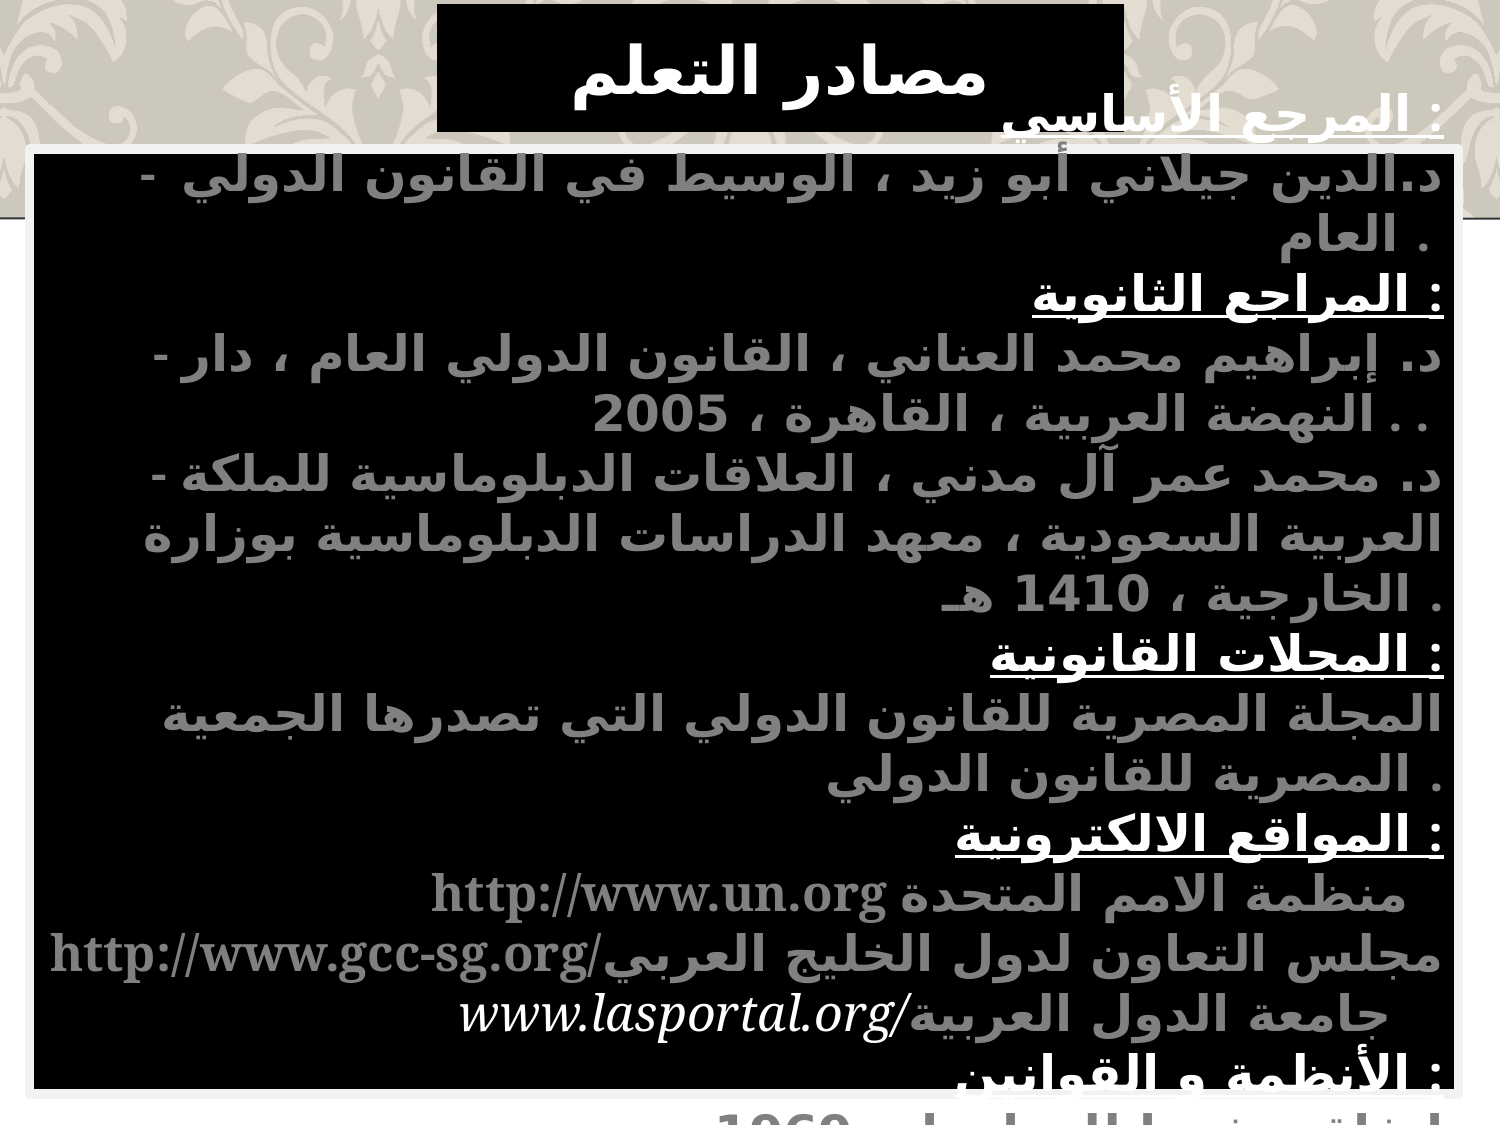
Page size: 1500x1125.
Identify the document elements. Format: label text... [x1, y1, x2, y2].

title مصادر التعلم [437, 4, 1124, 132]
text_box المرجع الأساسي : - د.الدين جيلاني أبو زيد ، الوسيط في القانون الدولي العام . المراجع الثانوية : - د. إبراهيم محمد العناني ، القانون الدولي العام ، دار النهضة العربية ، القاهرة ، 2005 . . - د. محمد عمر آل مدني ، العلاقات الدبلوماسية للملكة العربية السعودية ، معهد الدراسات الدبلوماسية بوزارة الخارجية ، 1410 هـ . المجلات القانونية : المجلة المصرية للقانون الدولي التي تصدرها الجمعية المصرية للقانون الدولي . المواقع الالكترونية : http://www.un.org منظمة الامم المتحدة http://www.gcc-sg.org/مجلس التعاون لدول الخليج العربي www.lasportal.org/جامعة الدول العربية الأنظمة و القوانين : اتفاقية فيينا للمعاهدات 1969 م [28, 147, 1460, 1096]
